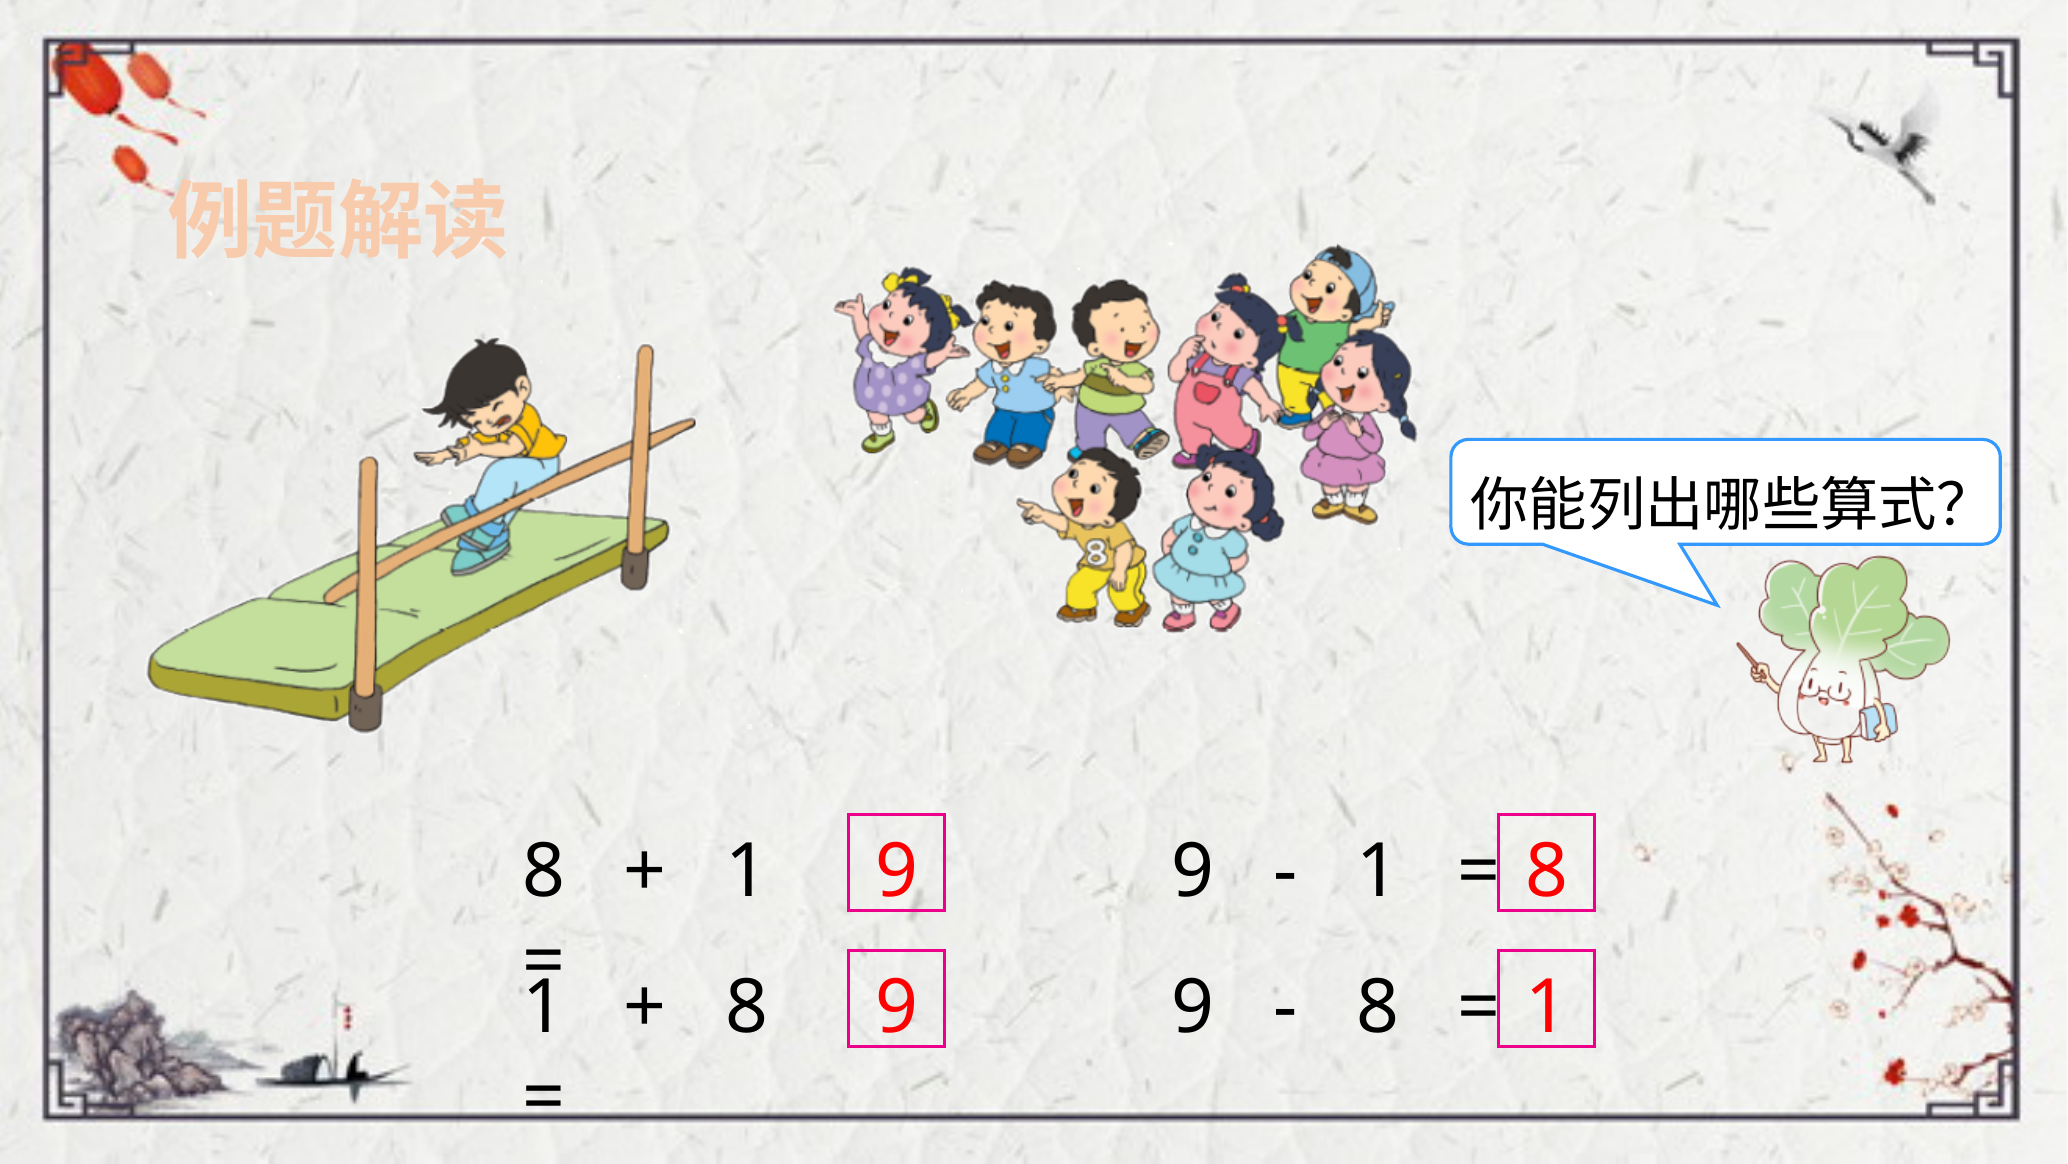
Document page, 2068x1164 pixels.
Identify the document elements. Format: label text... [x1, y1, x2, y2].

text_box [507, 950, 945, 1057]
text_box 例题解读 [152, 158, 525, 235]
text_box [507, 813, 945, 921]
picture [0, 0, 2068, 1164]
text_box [1450, 439, 2001, 766]
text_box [1156, 813, 1595, 921]
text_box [1156, 950, 1595, 1057]
